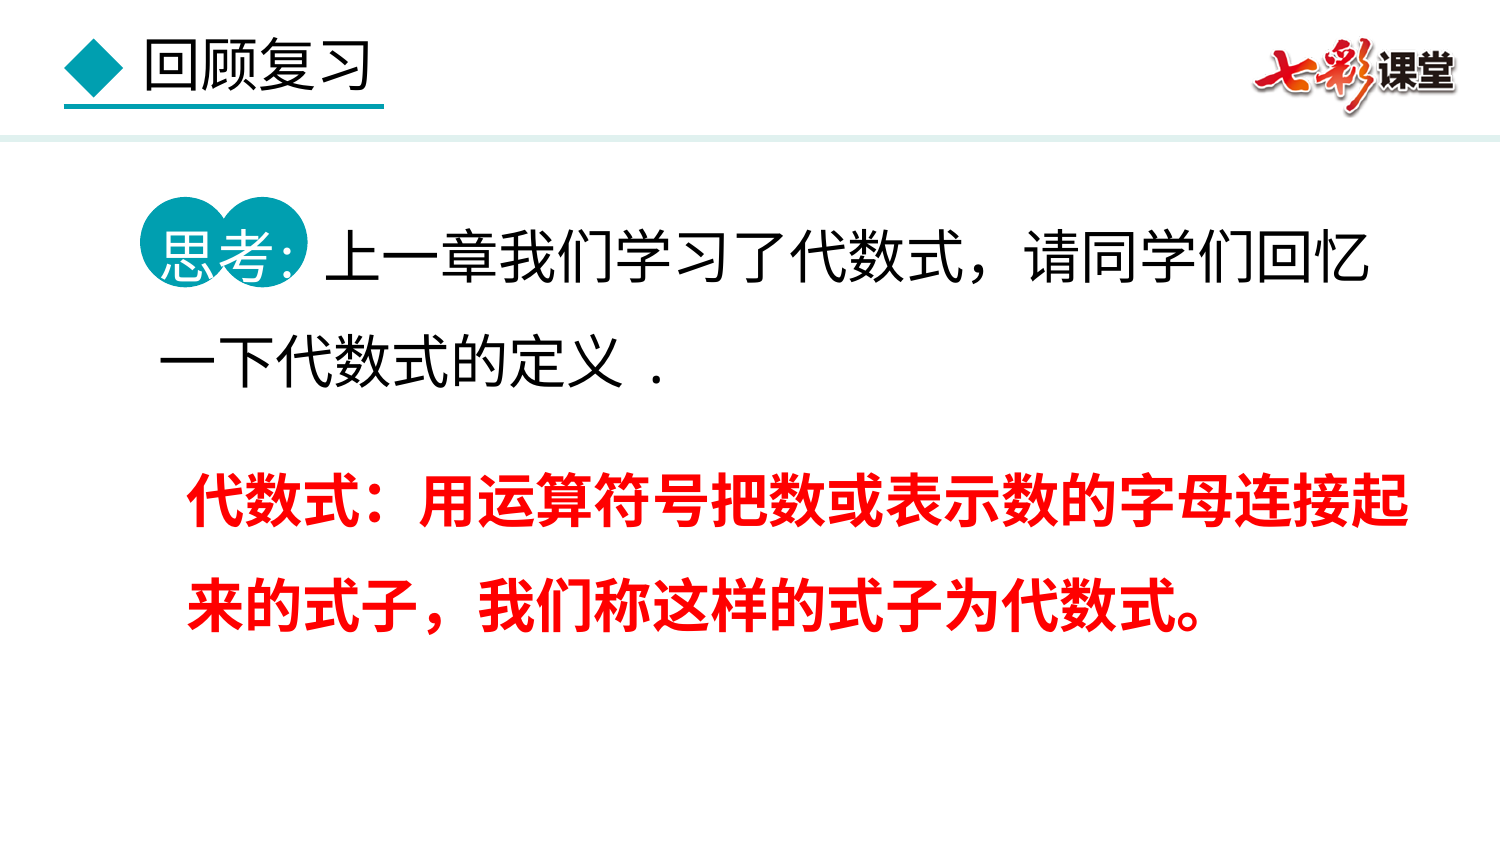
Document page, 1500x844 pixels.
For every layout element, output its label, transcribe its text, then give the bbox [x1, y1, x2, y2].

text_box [139, 196, 308, 288]
text_box 思考：上一章我们学习了代数式，请同学们回忆一下代数式的定义. [144, 177, 1394, 381]
picture [1249, 32, 1461, 118]
text_box 代数式：用运算符号把数或表示数的字母连接起来的式子，我们称这样的式子为代数式。 [171, 421, 1455, 647]
